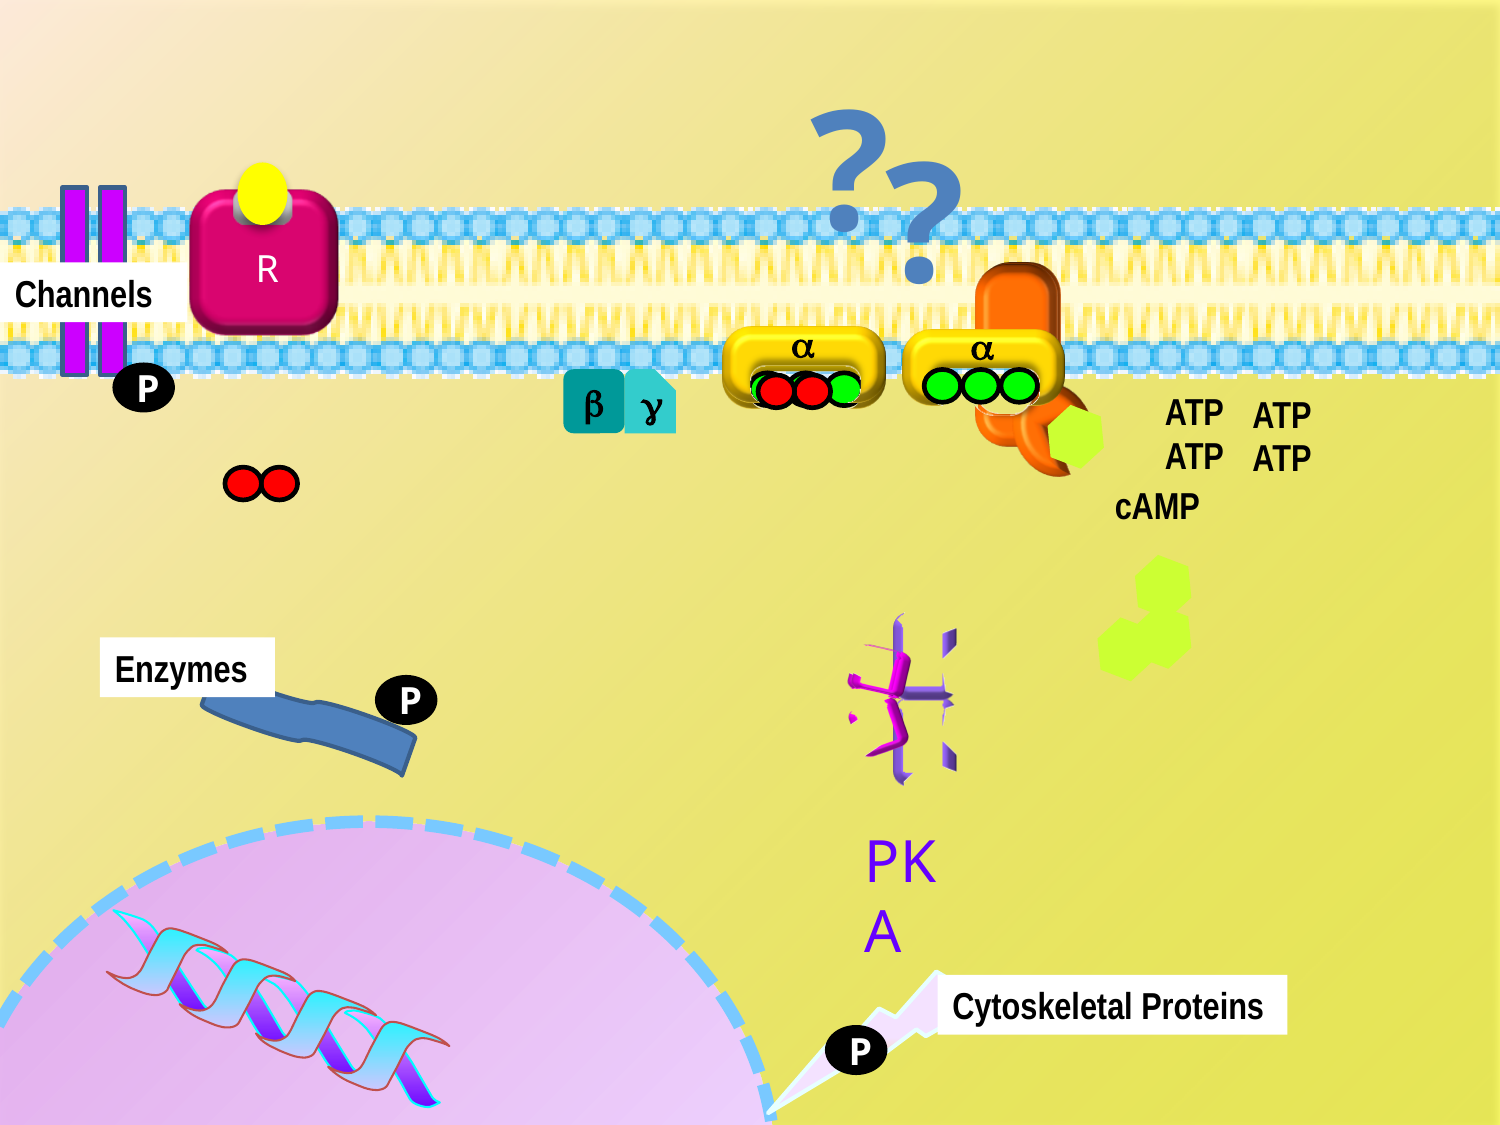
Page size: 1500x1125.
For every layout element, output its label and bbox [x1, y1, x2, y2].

text_box [563, 368, 677, 434]
text_box [0, 453, 1500, 1125]
text_box [224, 466, 298, 501]
picture [966, 260, 1092, 479]
text_box [899, 314, 1068, 410]
picture [833, 574, 1001, 826]
text_box [0, 0, 1500, 174]
text_box [0, 174, 1500, 447]
picture [187, 187, 342, 338]
text_box [720, 312, 888, 408]
text_box [757, 374, 831, 408]
text_box [923, 369, 1038, 403]
